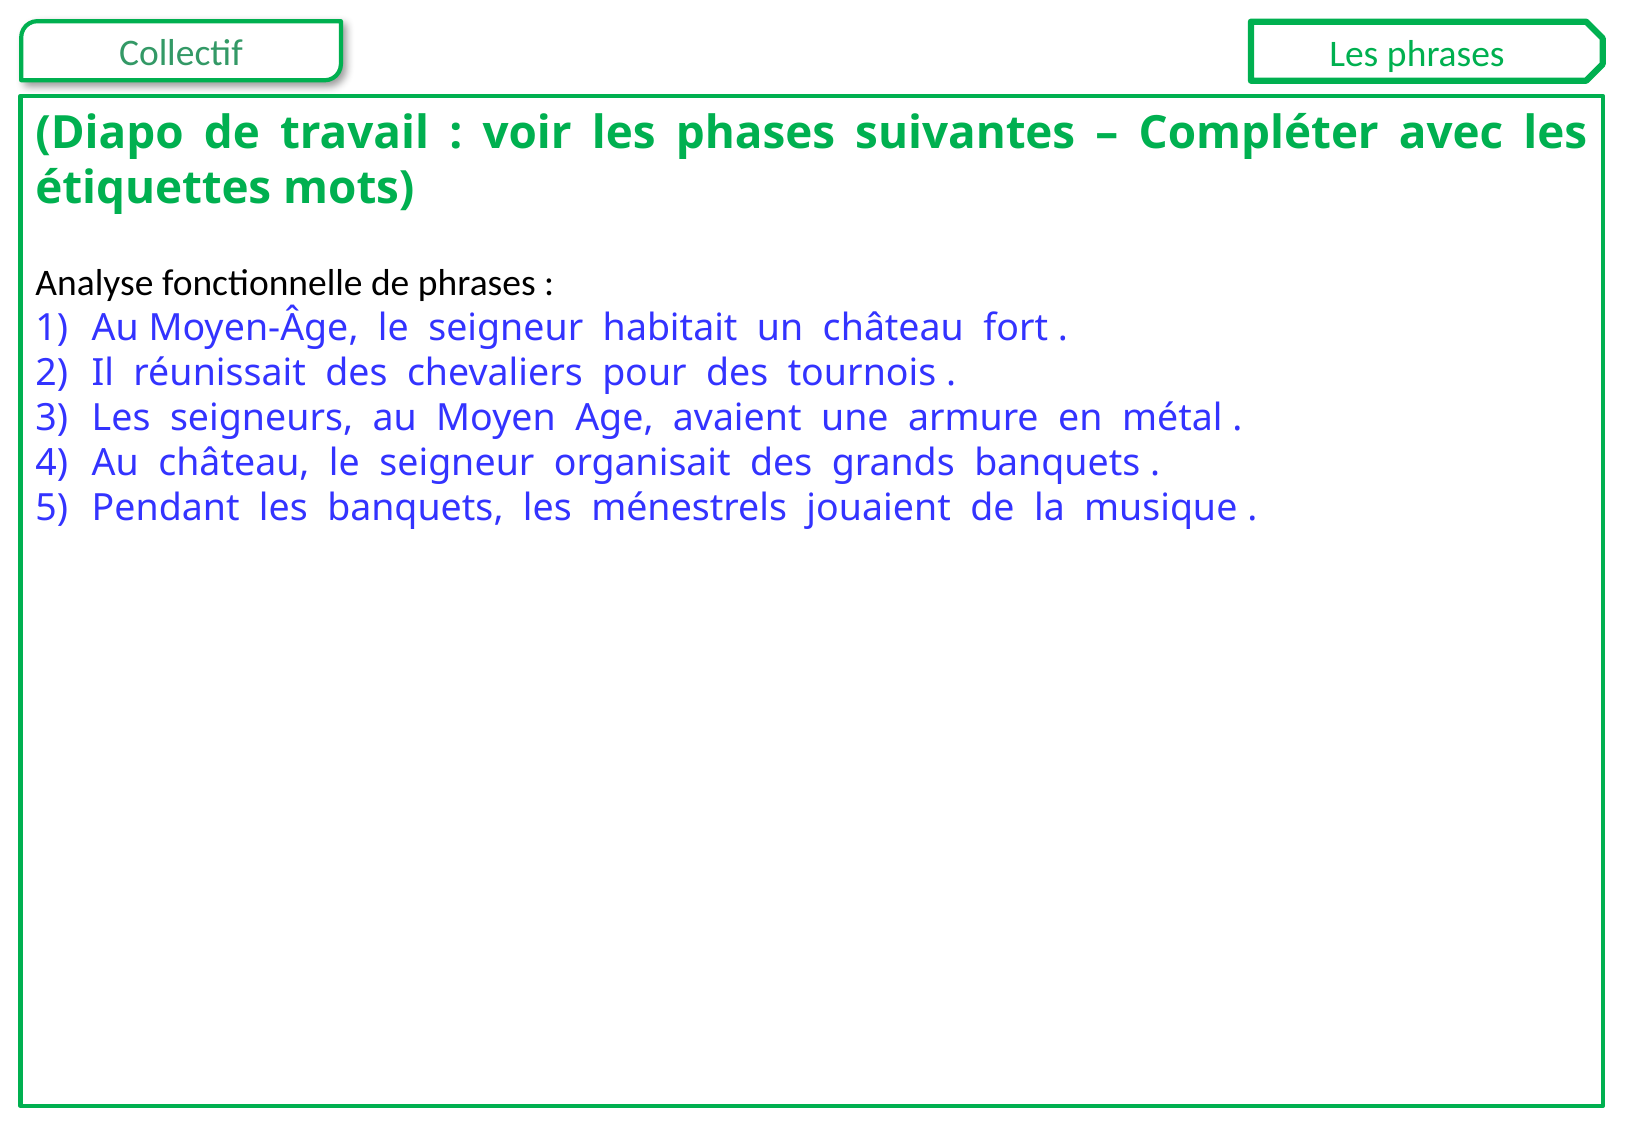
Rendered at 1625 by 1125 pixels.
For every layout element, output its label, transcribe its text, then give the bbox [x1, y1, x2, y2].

list (Diapo de travail : voir les phases suivantes – Compléter avec les étiquettes mots) Analyse fonctionnelle de phrases : Au Moyen-Âge, le seigneur habitait un château fort . Il réunissait des chevaliers pour des tournois . Les seigneurs, au Moyen Age, avaient une armure en métal . Au château, le seigneur organisait des grands banquets . Pendant les banquets, les ménestrels jouaient de la musique . [18, 94, 1605, 1108]
list Les phrases [1250, 21, 1584, 81]
